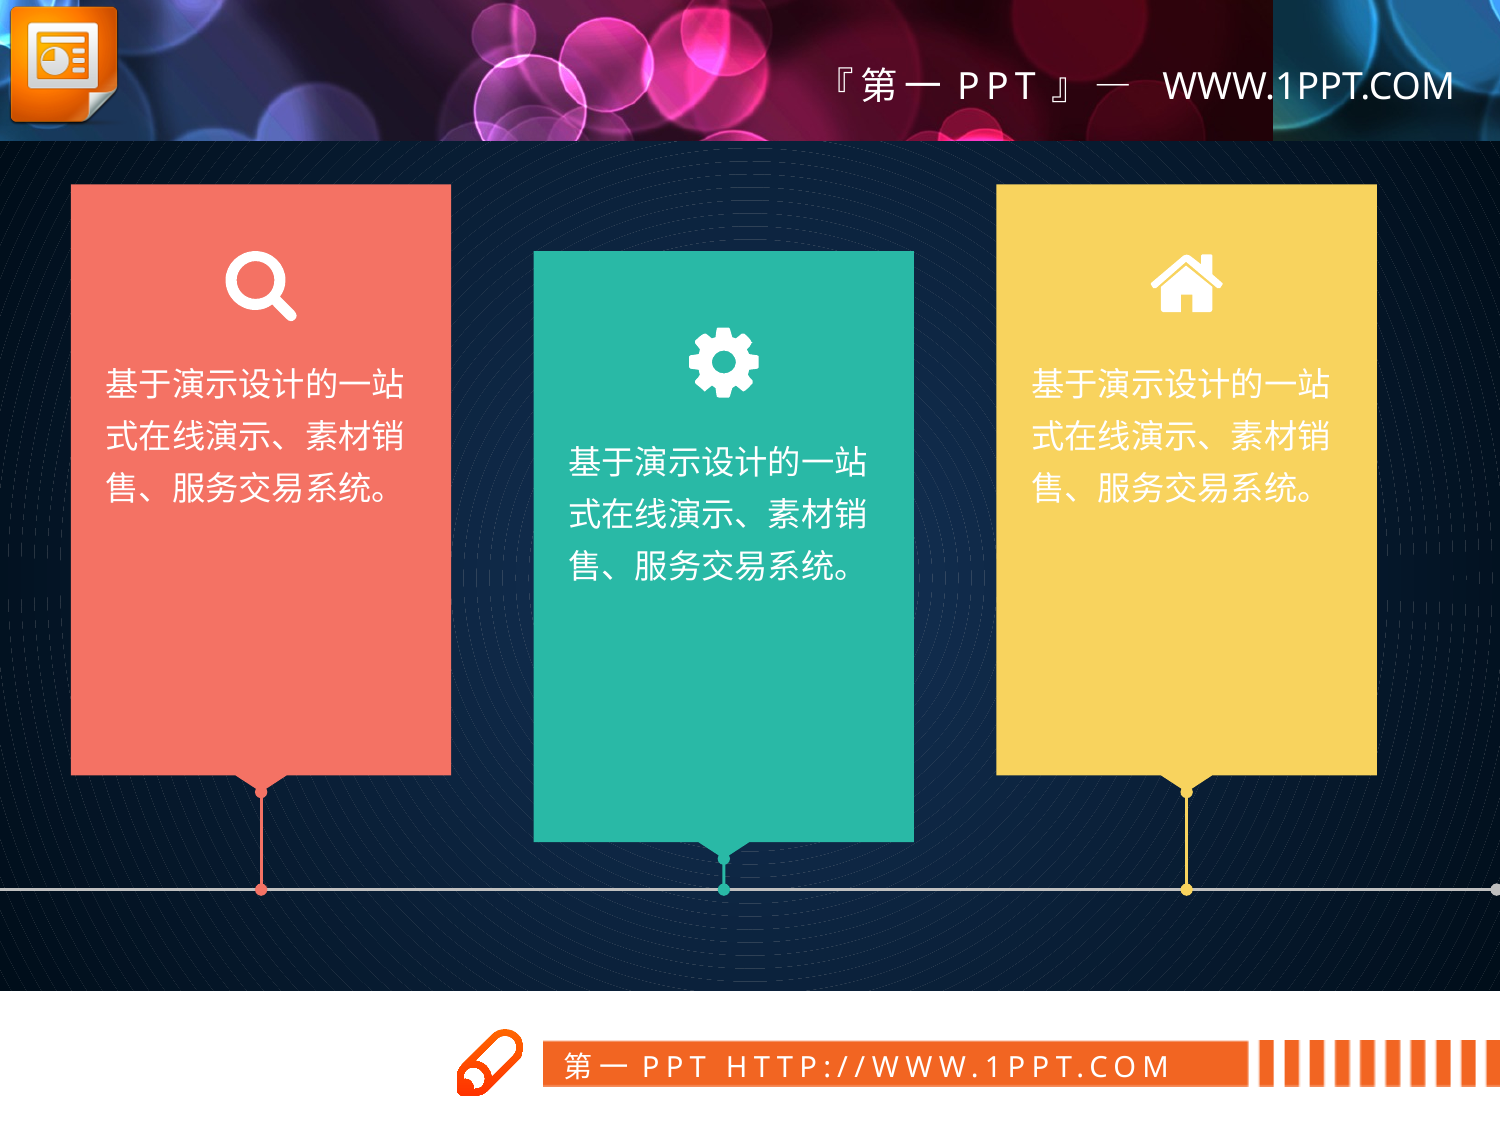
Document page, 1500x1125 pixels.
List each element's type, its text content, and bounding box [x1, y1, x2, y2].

text_box 基于演示设计的一站式在线演示、素材销售、服务交易系统。 [553, 421, 894, 593]
picture [0, 0, 1500, 141]
text_box [533, 251, 914, 855]
picture [543, 1040, 1500, 1087]
text_box [1150, 254, 1223, 313]
text_box [689, 327, 759, 398]
text_box [70, 184, 452, 789]
text_box [225, 251, 297, 322]
text_box 基于演示设计的一站式在线演示、素材销售、服务交易系统。 [91, 343, 432, 515]
text_box [996, 184, 1377, 789]
text_box 基于演示设计的一站式在线演示、素材销售、服务交易系统。 [1016, 343, 1357, 515]
